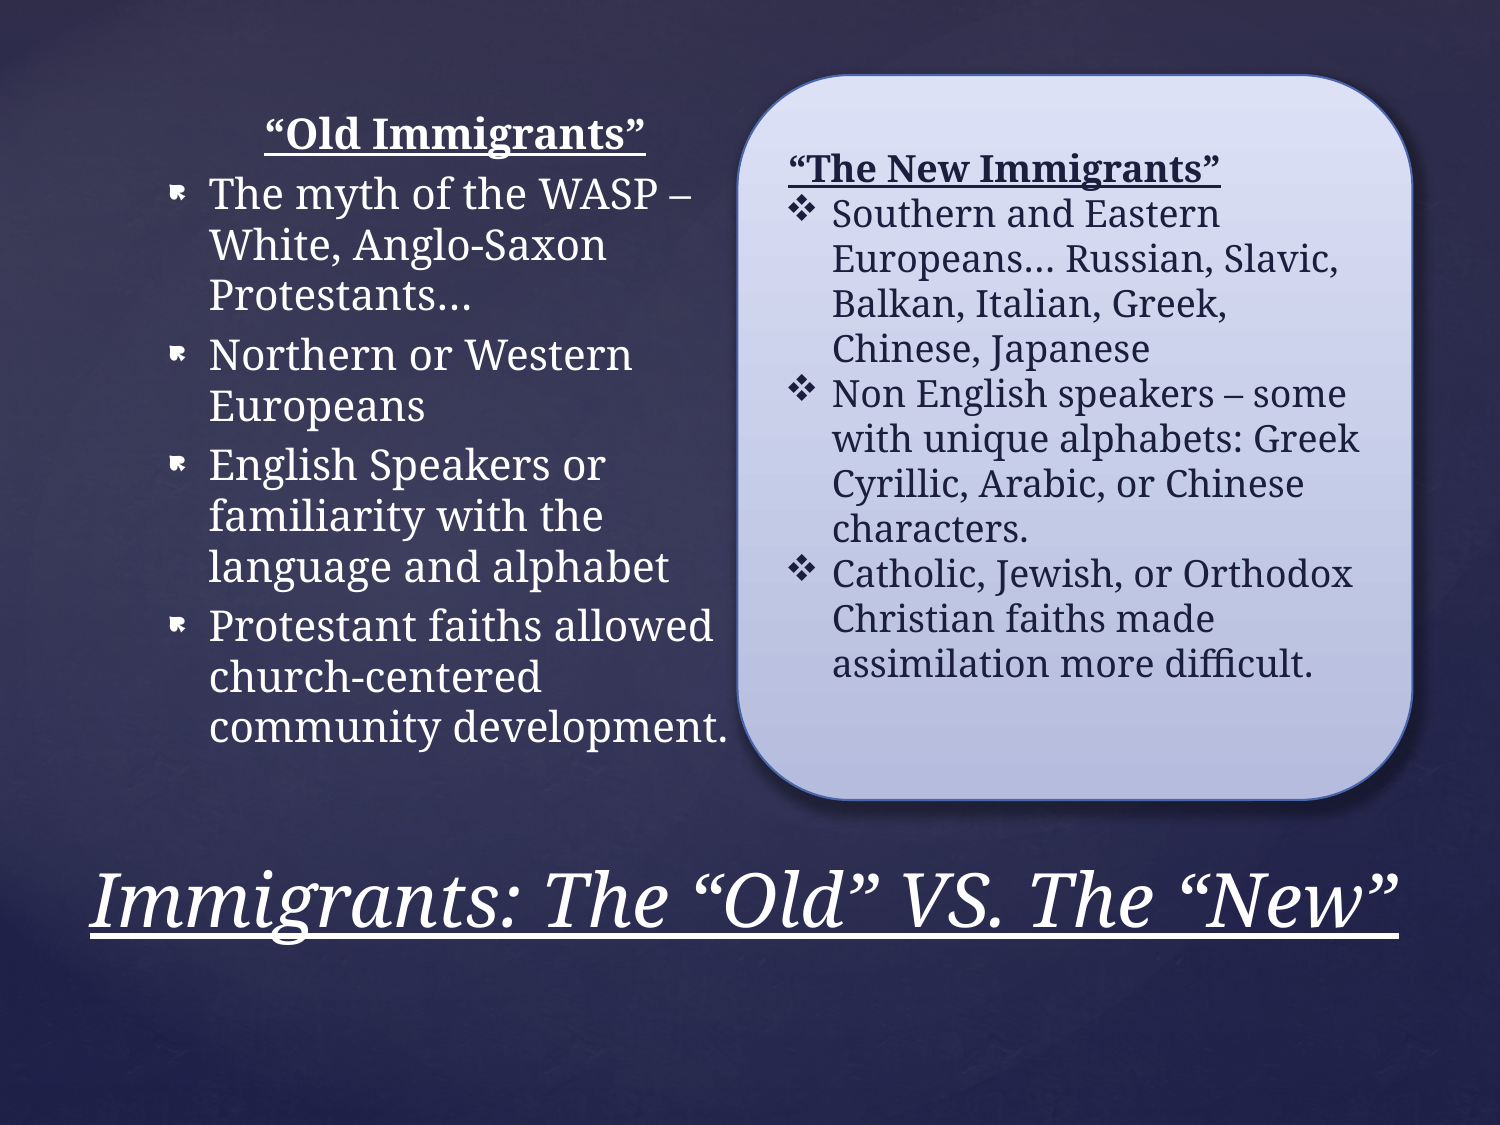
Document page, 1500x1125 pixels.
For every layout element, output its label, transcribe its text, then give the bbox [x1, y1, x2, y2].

title Immigrants: The “Old” VS. The “New” [75, 800, 1425, 950]
text_box “The New Immigrants” Southern and Eastern Europeans… Russian, Slavic, Balkan, Italian, Greek, Chinese, Japanese Non English speakers – some with unique alphabets: Greek Cyrillic, Arabic, or Chinese characters. Catholic, Jewish, or Orthodox Christian faiths made assimilation more difficult. [736, 73, 1414, 802]
list “Old Immigrants” The myth of the WASP – White, Anglo-Saxon Protestants… Northern or Western Europeans English Speakers or familiarity with the language and alphabet Protestant faiths allowed church-centered community development. [150, 99, 758, 767]
